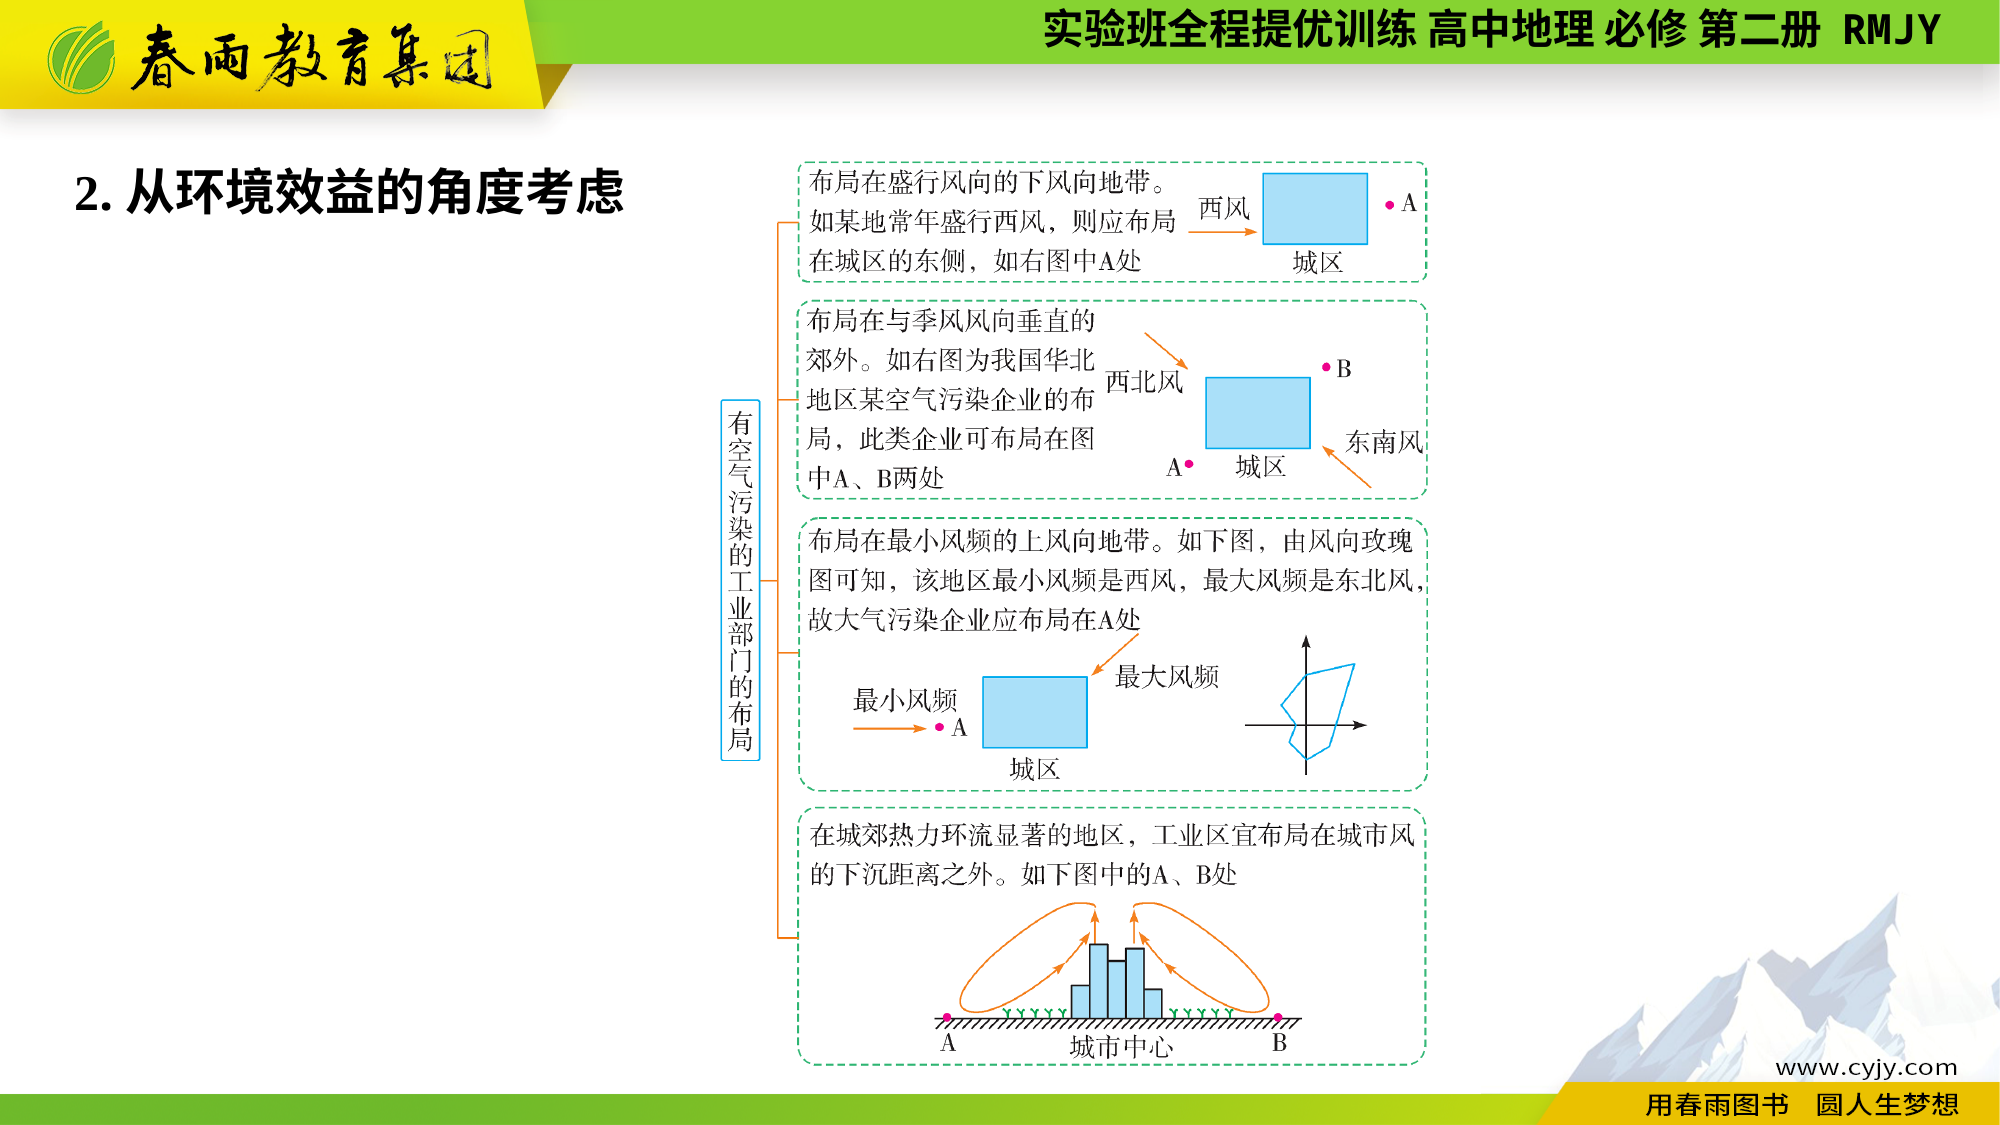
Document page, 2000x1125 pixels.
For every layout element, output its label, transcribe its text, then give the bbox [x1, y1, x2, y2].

picture [0, 0, 2000, 1125]
list 2.从环境效益的角度考虑 [59, 122, 1944, 217]
